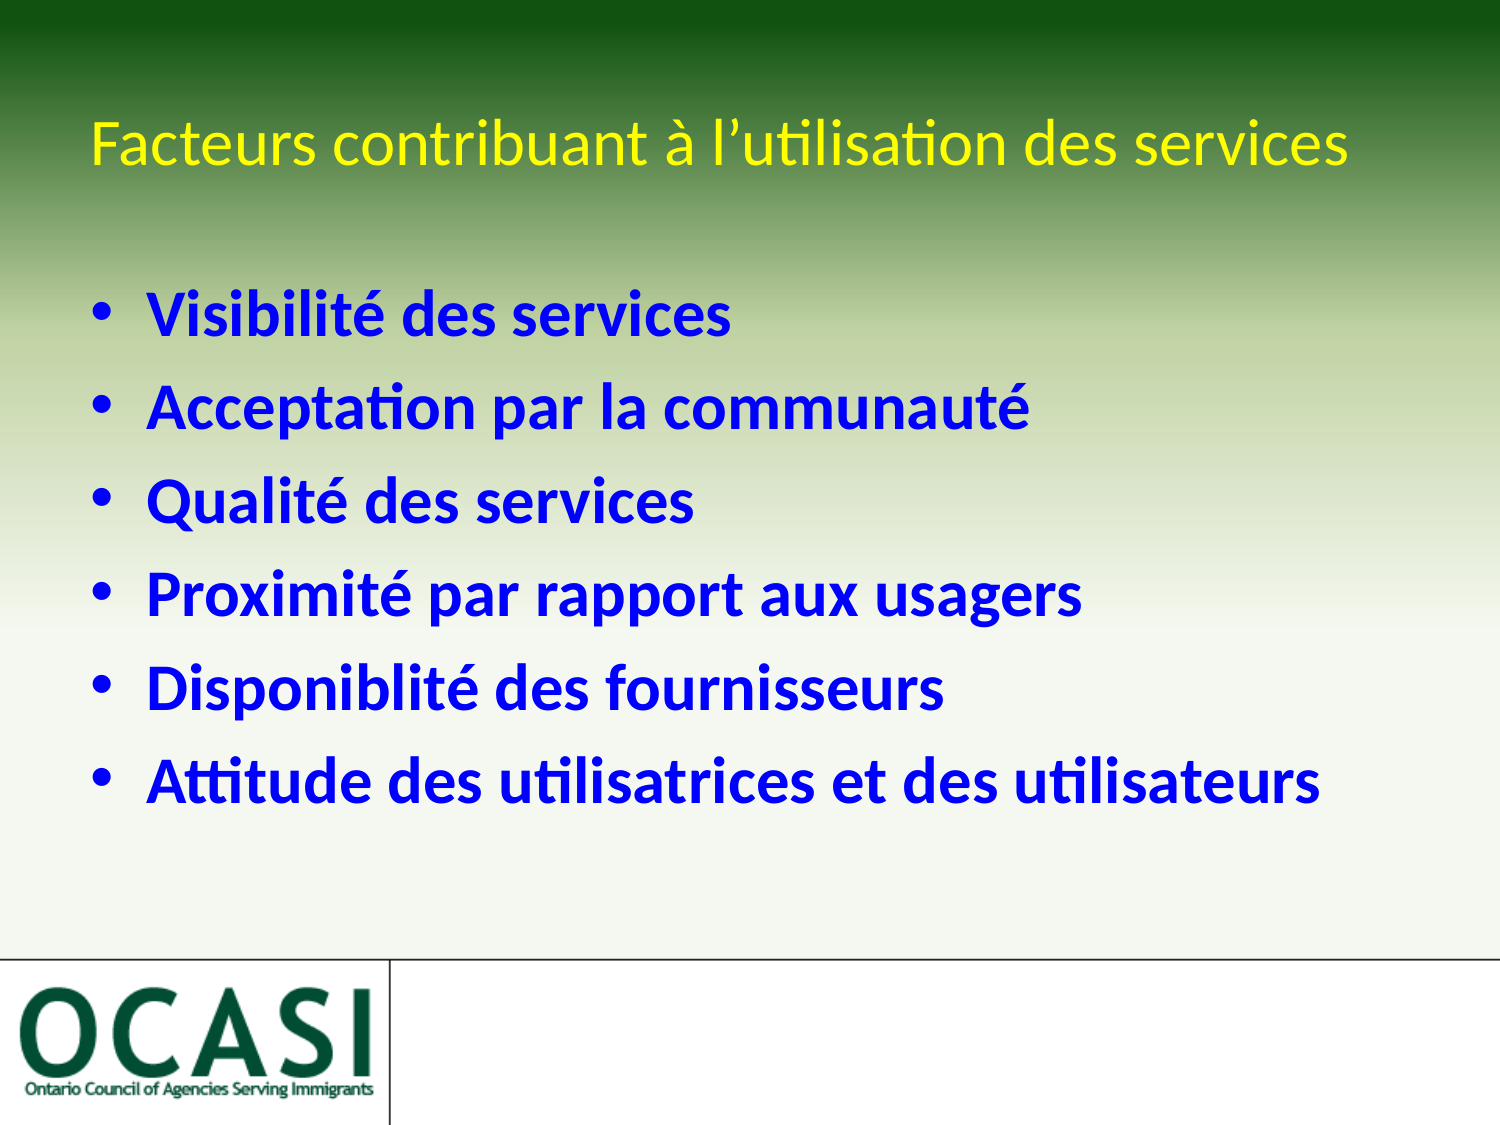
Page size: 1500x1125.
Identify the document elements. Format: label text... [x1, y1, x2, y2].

title Facteurs contribuant à l’utilisation des services [75, 45, 1425, 233]
picture [0, 0, 1500, 1125]
list Visibilité des services Acceptation par la communauté Qualité des services Proximité par rapport aux usagers Disponiblité des fournisseurs Attitude des utilisatrices et des utilisateurs [75, 262, 1425, 1005]
